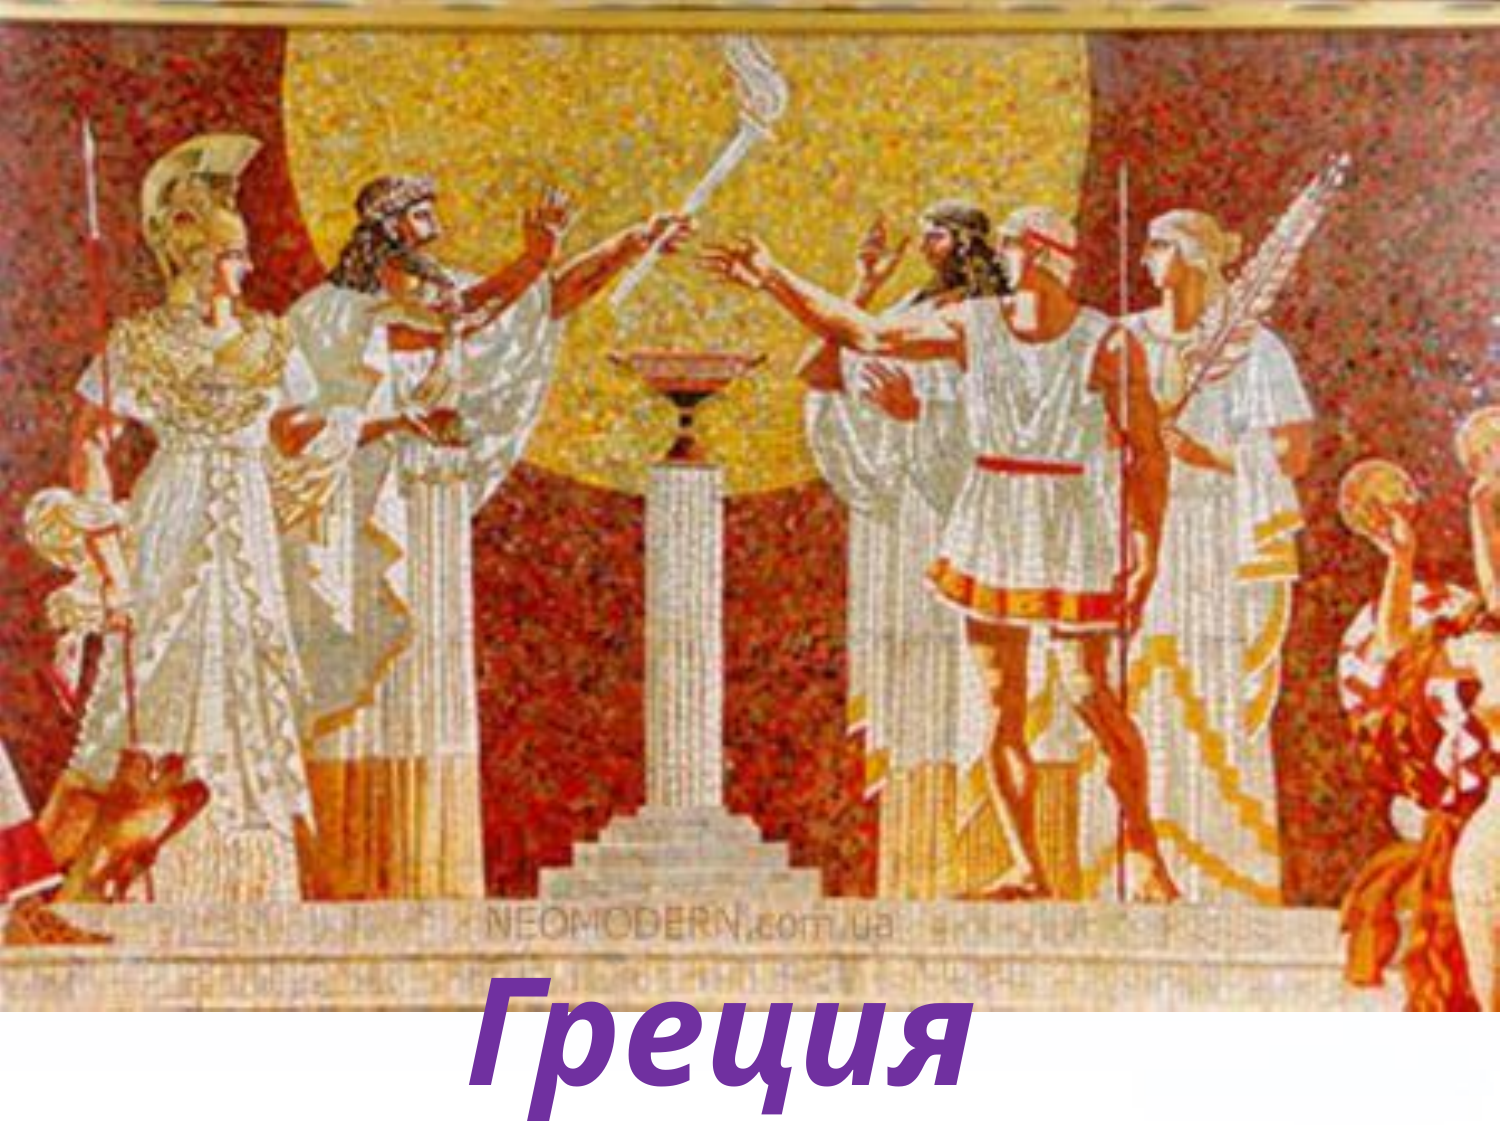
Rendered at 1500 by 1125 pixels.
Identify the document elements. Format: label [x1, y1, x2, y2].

list [0, 0, 1500, 1012]
picture [0, 1012, 1500, 1125]
